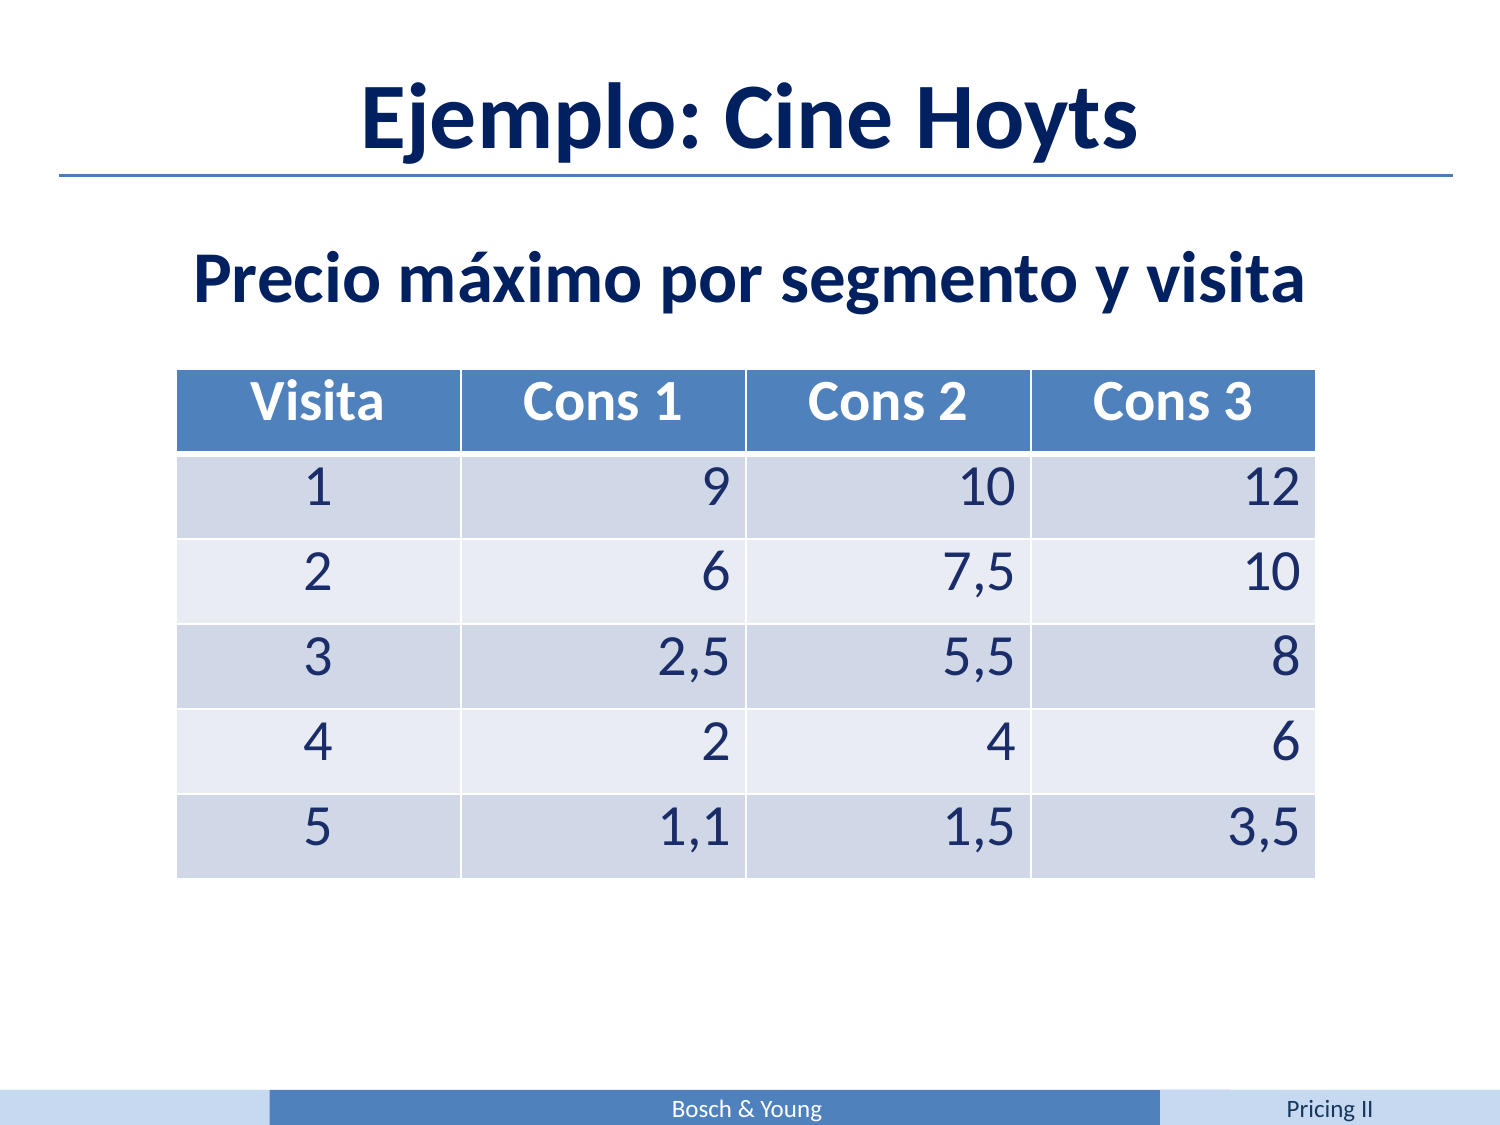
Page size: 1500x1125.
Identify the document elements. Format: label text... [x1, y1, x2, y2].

text_box Pricing II [1158, 1088, 1500, 1125]
table_cell 4 [747, 710, 1030, 793]
table_cell 12 [1032, 457, 1315, 538]
table_cell 6 [1032, 710, 1315, 793]
table_header Visita [177, 370, 460, 451]
table_cell 5,5 [747, 625, 1030, 708]
table_cell 2 [462, 710, 745, 793]
table_cell 10 [747, 457, 1030, 538]
text_box Ejemplo: Cine Hoyts [35, 47, 1465, 175]
text_box [0, 1088, 272, 1125]
text_box Bosch & Young [272, 1088, 1158, 1125]
table_cell 3,5 [1032, 795, 1315, 878]
table_header Cons 2 [747, 370, 1030, 451]
table_cell 9 [462, 457, 745, 538]
table_cell 5 [177, 795, 460, 878]
table_cell 2 [177, 540, 460, 623]
table_cell 2,5 [462, 625, 745, 708]
table_cell 3 [177, 625, 460, 708]
table_cell 8 [1032, 625, 1315, 708]
table_cell 10 [1032, 540, 1315, 623]
table_cell 1,5 [747, 795, 1030, 878]
text_box Precio máximo por segmento y visita [35, 222, 1465, 325]
table_header Cons 1 [462, 370, 745, 451]
table_cell 1 [177, 457, 460, 538]
table_header Cons 3 [1032, 370, 1315, 451]
table_cell 1,1 [462, 795, 745, 878]
table_cell 6 [462, 540, 745, 623]
table_cell 4 [177, 710, 460, 793]
table_cell 7,5 [747, 540, 1030, 623]
